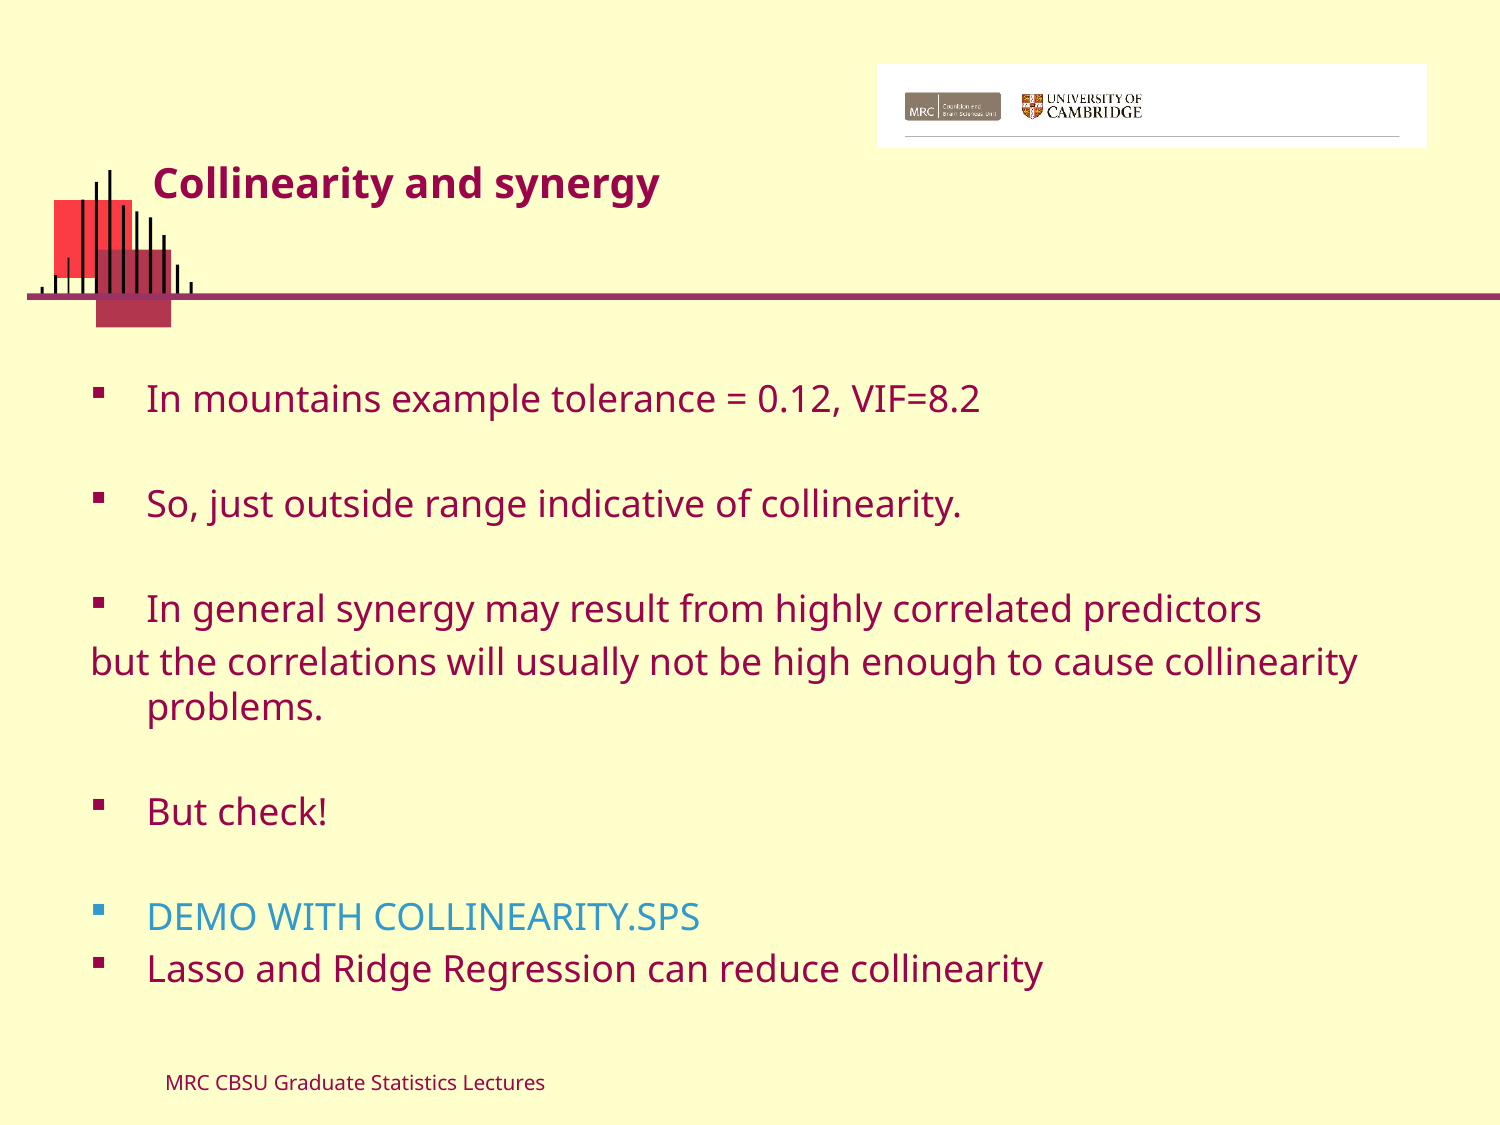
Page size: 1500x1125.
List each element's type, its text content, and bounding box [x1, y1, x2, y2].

title Collinearity and synergy [137, 137, 988, 233]
picture [877, 64, 1427, 148]
footer MRC CBSU Graduate Statistics Lectures [149, 1062, 988, 1101]
list In mountains example tolerance = 0.12, VIF=8.2 So, just outside range indicative of collinearity. In general synergy may result from highly correlated predictors but the correlations will usually not be high enough to cause collinearity problems. But check! DEMO WITH COLLINEARITY.SPS Lasso and Ridge Regression can reduce collinearity [75, 262, 1425, 1038]
